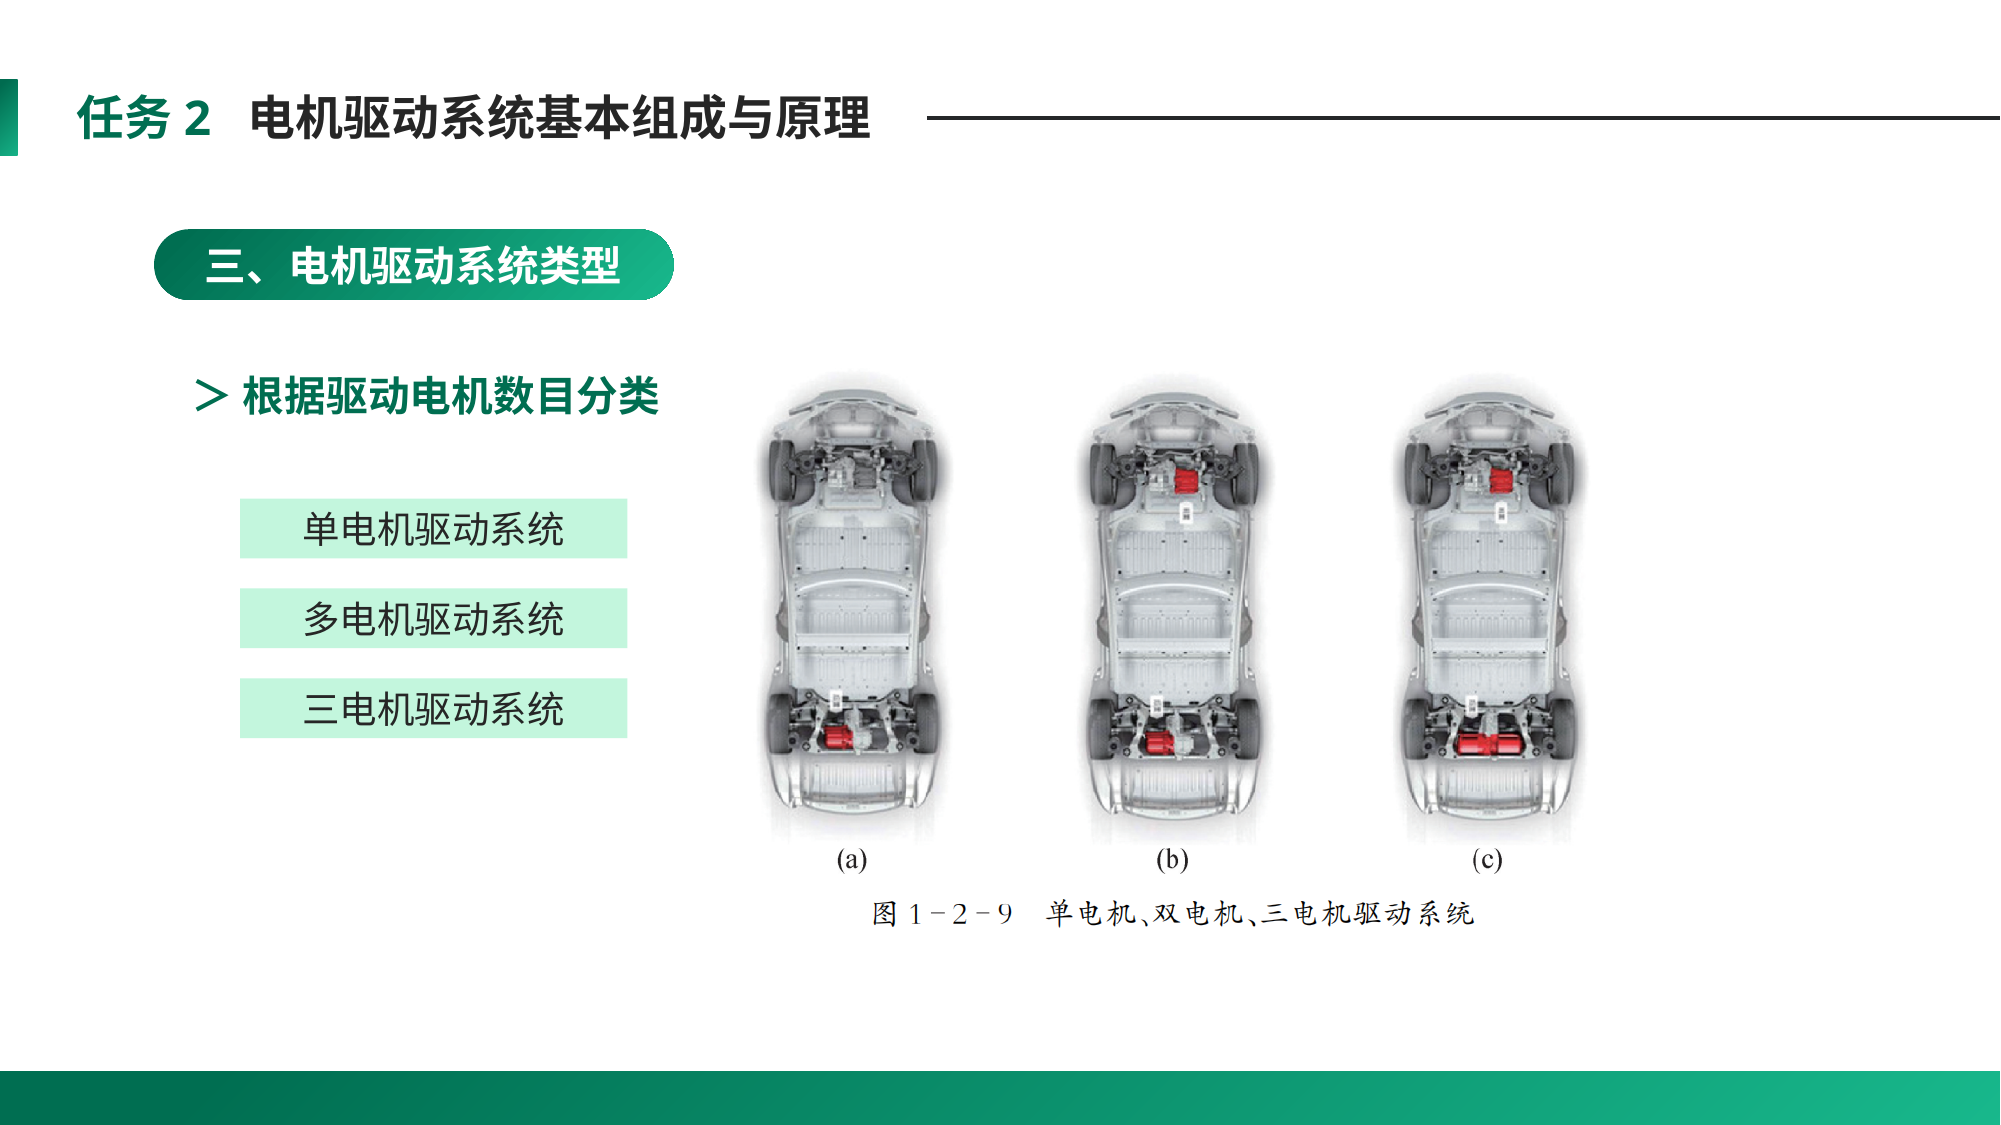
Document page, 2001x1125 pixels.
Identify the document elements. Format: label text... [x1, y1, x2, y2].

text_box ＞ 根据驱动电机数目分类 [176, 361, 691, 427]
text_box 多电机驱动系统 [240, 588, 628, 649]
picture [706, 346, 1613, 960]
text_box 单电机驱动系统 [240, 498, 628, 559]
text_box 三、电机驱动系统类型 [154, 229, 674, 300]
text_box 任务2 电机驱动系统基本组成与原理 [61, 80, 1111, 153]
text_box 三电机驱动系统 [240, 678, 628, 739]
